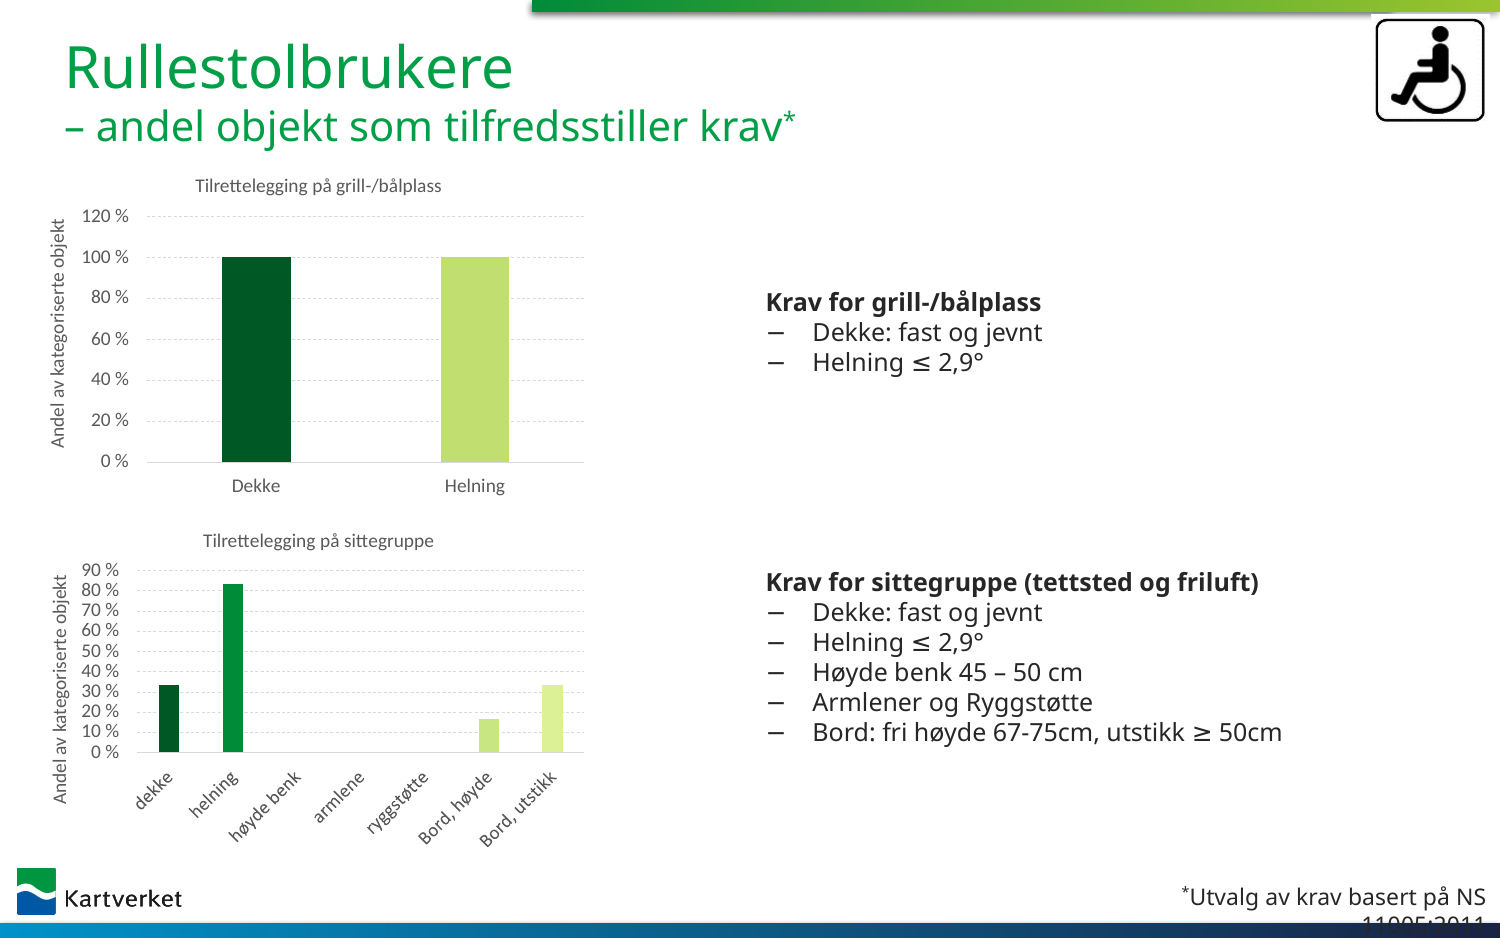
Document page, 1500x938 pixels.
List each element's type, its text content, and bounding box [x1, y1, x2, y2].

text_box *Utvalg av krav basert på NS 11005:2011 [1068, 873, 1500, 938]
text_box Rullestolbrukere – andel objekt som tilfredsstiller krav* [49, 14, 1431, 158]
picture [41, 520, 596, 859]
text_box Krav for sittegruppe (tettsted og friluft) Dekke: fast og jevnt Helning ≤ 2,9° Høyde benk 45 – 50 cm Armlener og Ryggstøtte Bord: fri høyde 67-75cm, utstikk ≥ 50cm [750, 559, 1500, 754]
picture [1371, 13, 1491, 127]
text_box Krav for grill-/bålplass Dekke: fast og jevnt Helning ≤ 2,9° [750, 279, 1452, 384]
picture [41, 166, 596, 505]
